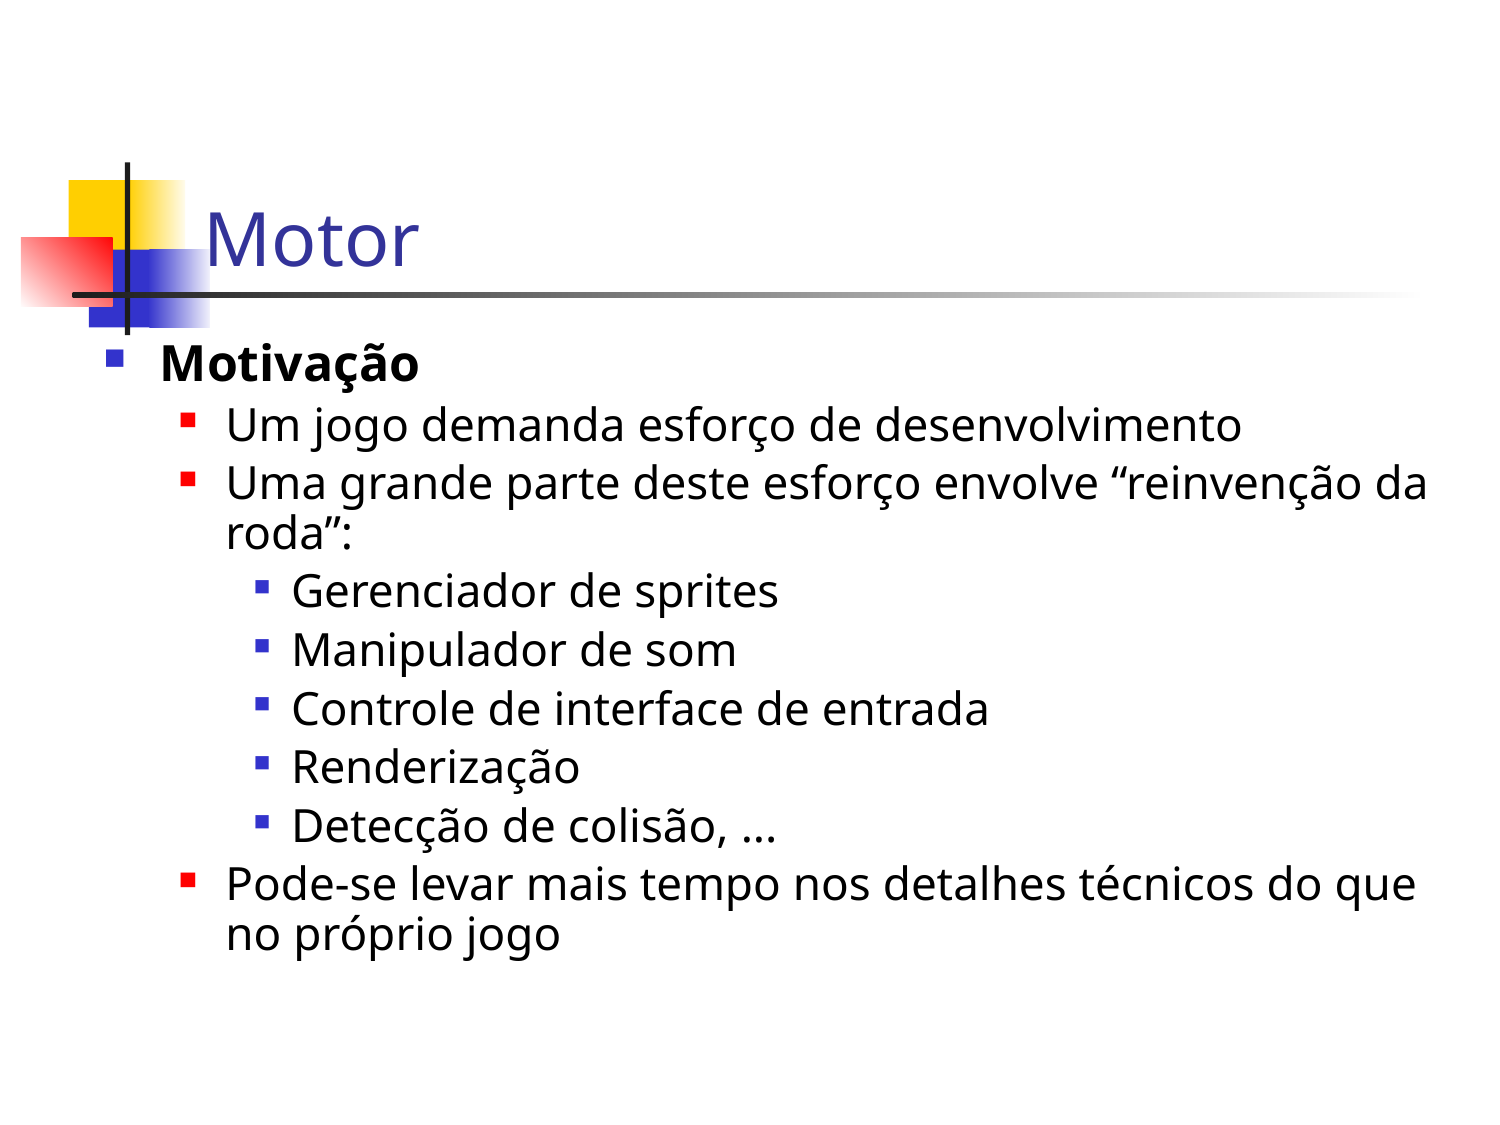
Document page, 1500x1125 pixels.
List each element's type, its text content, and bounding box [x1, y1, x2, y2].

list Motivação Um jogo demanda esforço de desenvolvimento Uma grande parte deste esforço envolve “reinvenção da roda”: Gerenciador de sprites Manipulador de som Controle de interface de entrada Renderização Detecção de colisão, ... Pode-se levar mais tempo nos detalhes técnicos do que no próprio jogo [88, 331, 1469, 1006]
title Motor [188, 101, 1468, 289]
